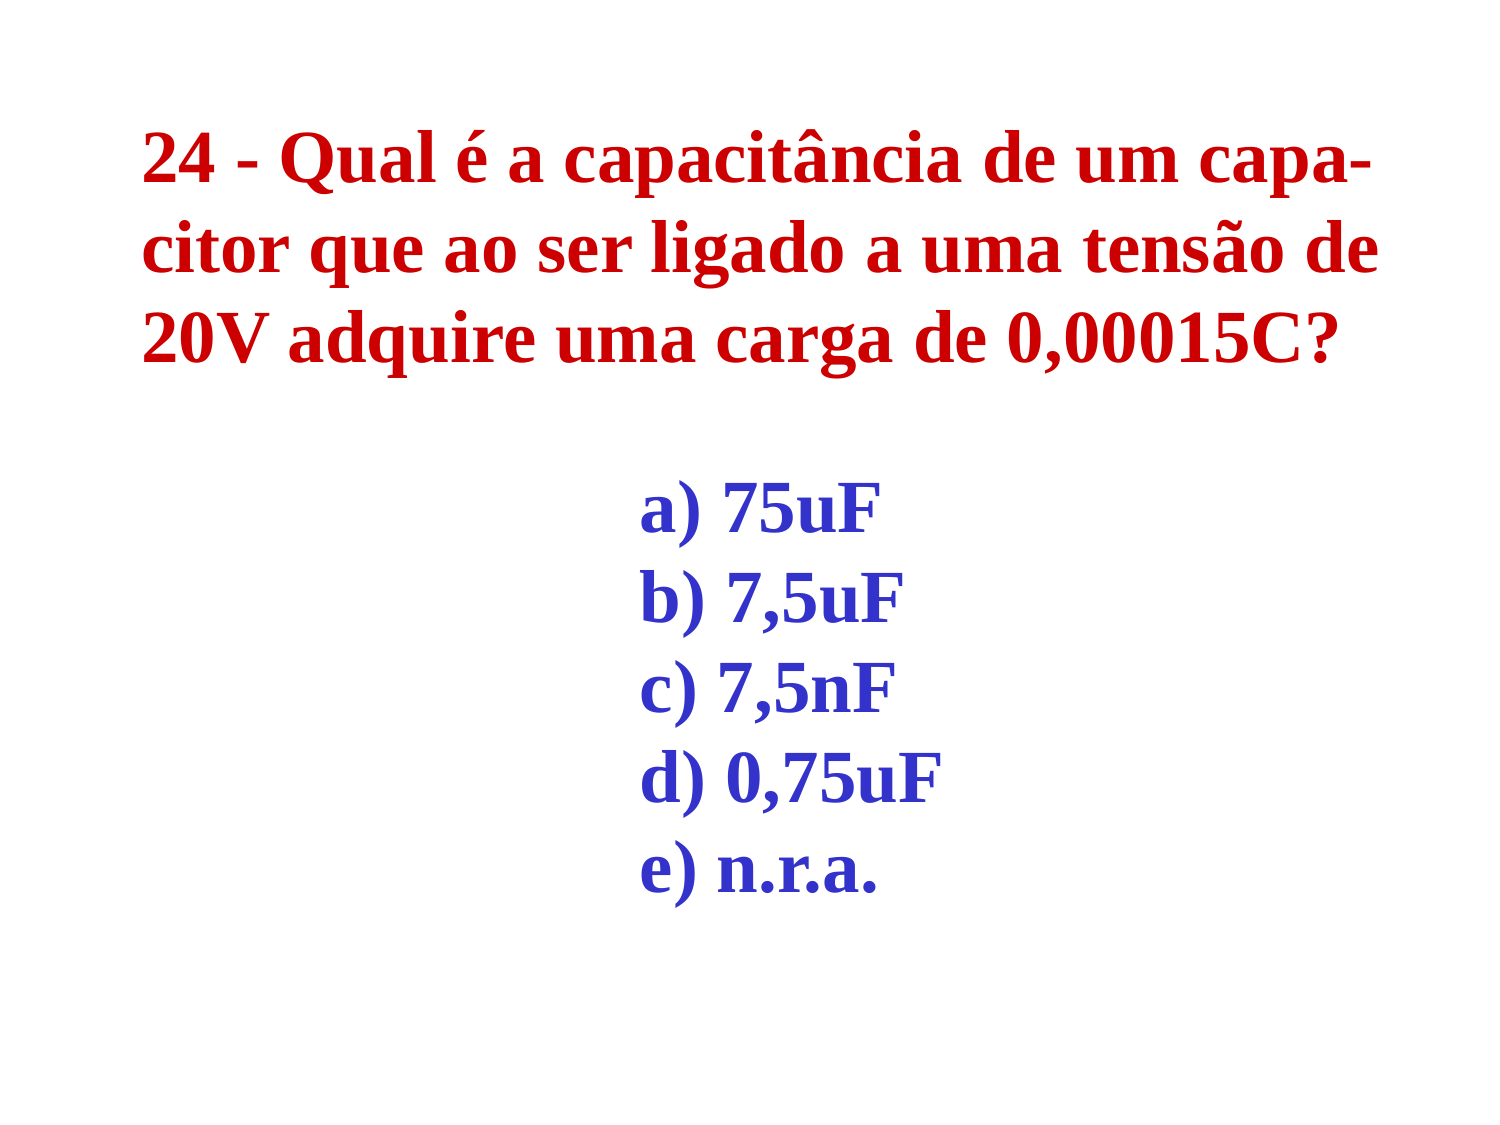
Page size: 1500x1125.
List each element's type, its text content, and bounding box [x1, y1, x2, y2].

text_box 24 - Qual é a capacitância de um capa- citor que ao ser ligado a uma tensão de 20V adquire uma carga de 0,00015C? [126, 99, 1396, 385]
text_box a) 75uF b) 7,5uF c) 7,5nF d) 0,75uF e) n.r.a. [624, 449, 960, 916]
